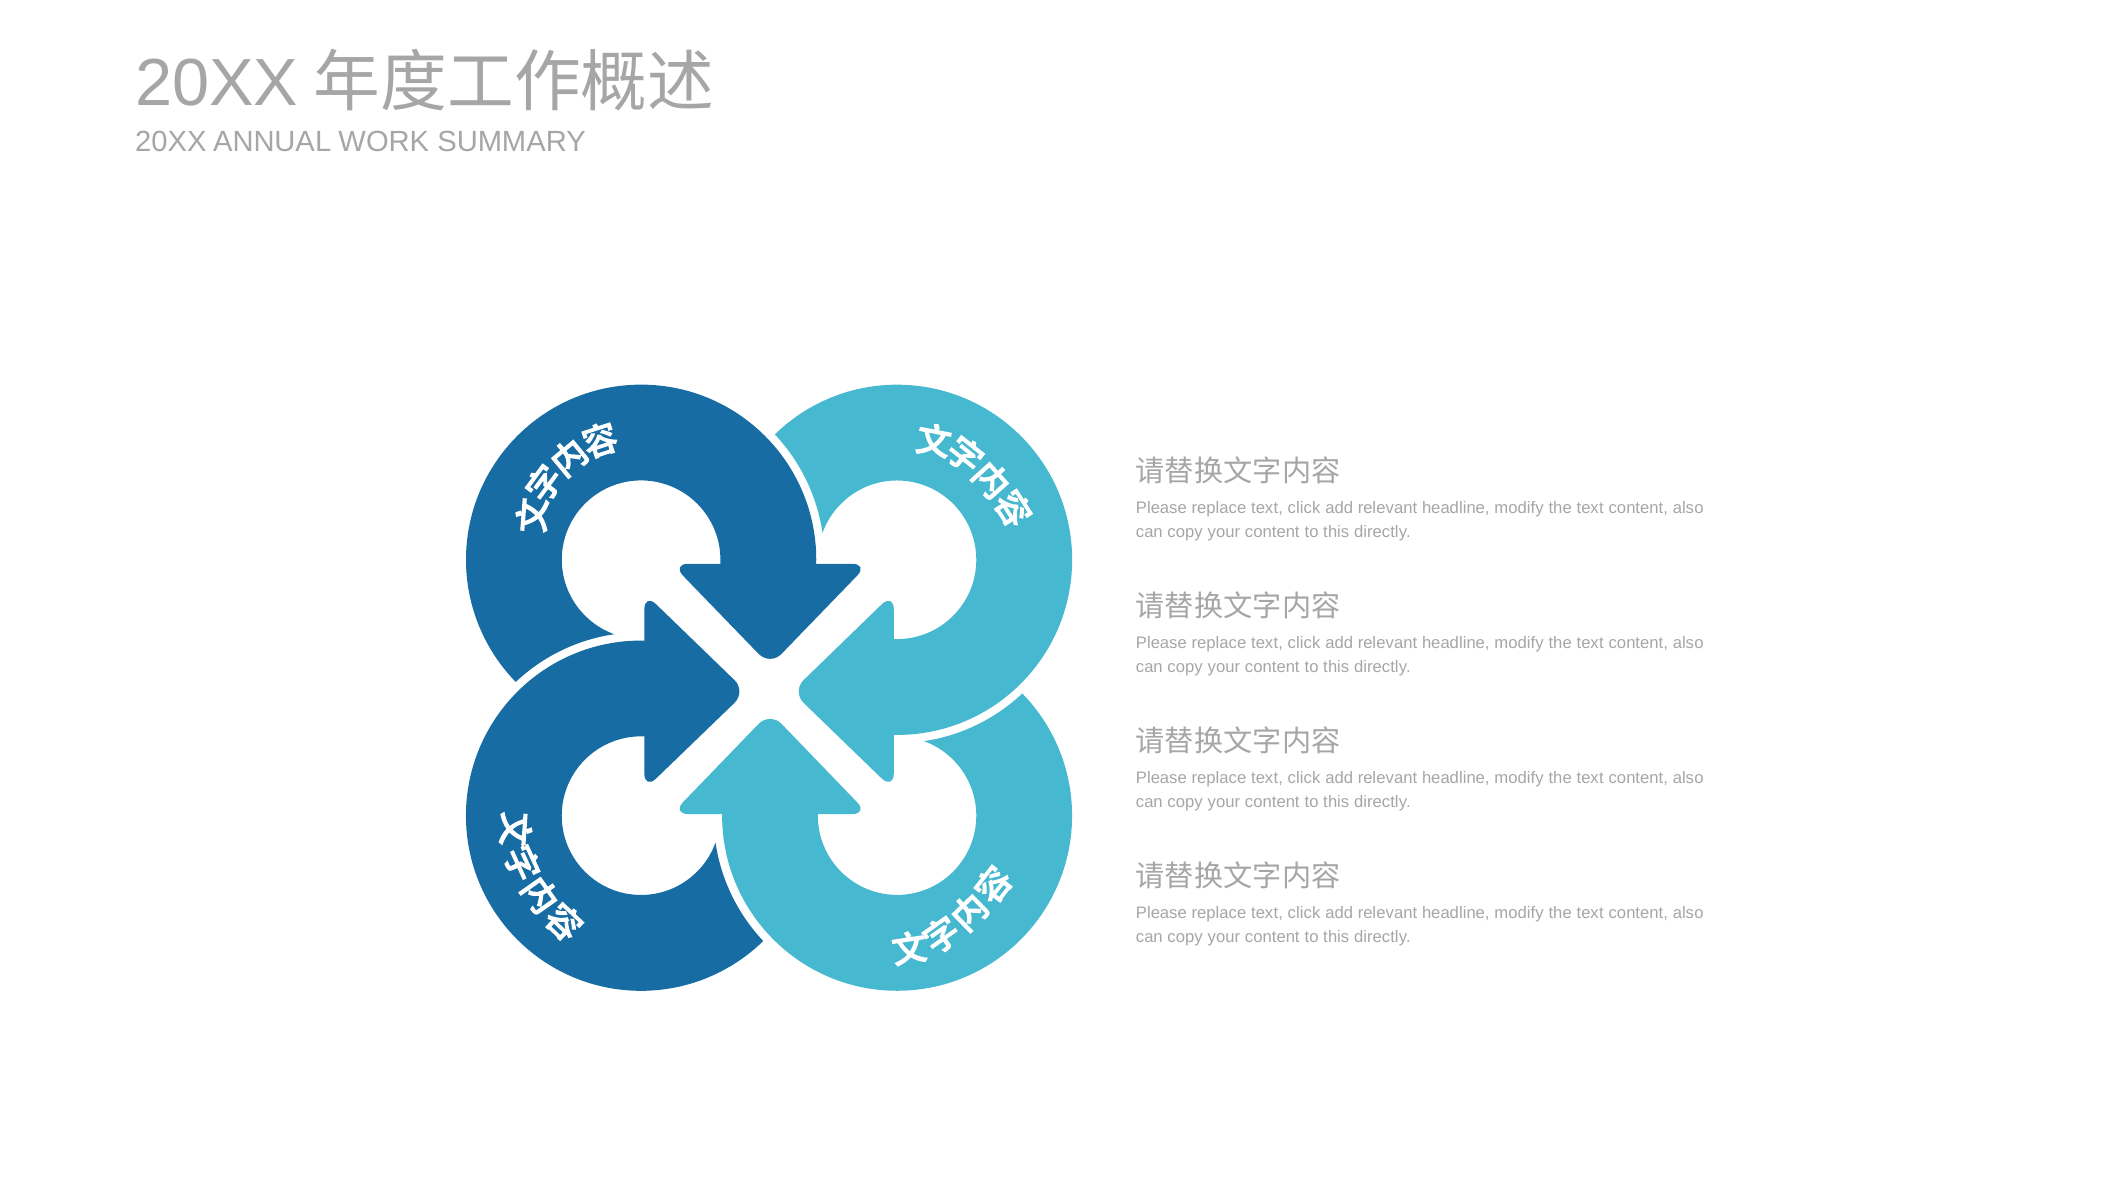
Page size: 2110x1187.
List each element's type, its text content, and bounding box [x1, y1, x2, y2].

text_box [465, 384, 1073, 991]
text_box 20XX ANNUAL WORK SUMMARY [135, 122, 596, 158]
text_box 20XX年度工作概述 [135, 38, 783, 119]
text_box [1135, 850, 1728, 945]
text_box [1135, 444, 1728, 539]
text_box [1135, 580, 1728, 674]
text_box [1135, 715, 1728, 810]
